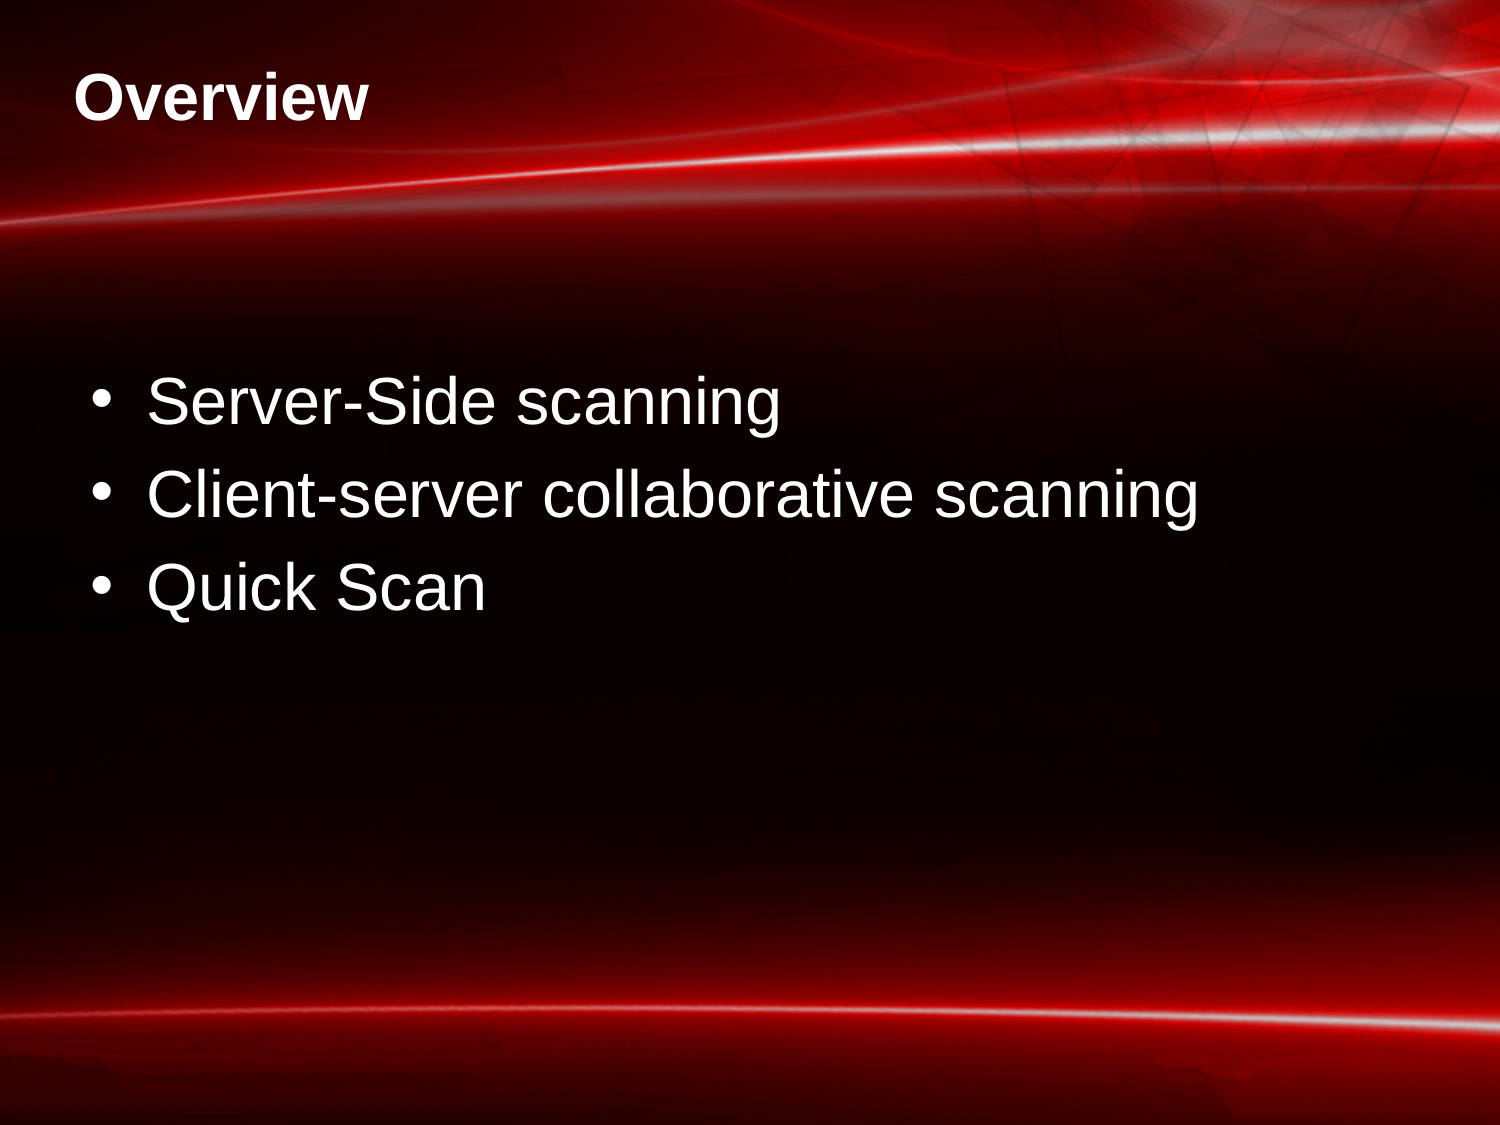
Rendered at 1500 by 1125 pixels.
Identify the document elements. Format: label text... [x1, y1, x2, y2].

picture [0, 0, 1500, 1125]
title Overview [58, 0, 1409, 188]
list Server-Side scanning Client-server collaborative scanning Quick Scan [74, 349, 1426, 1006]
